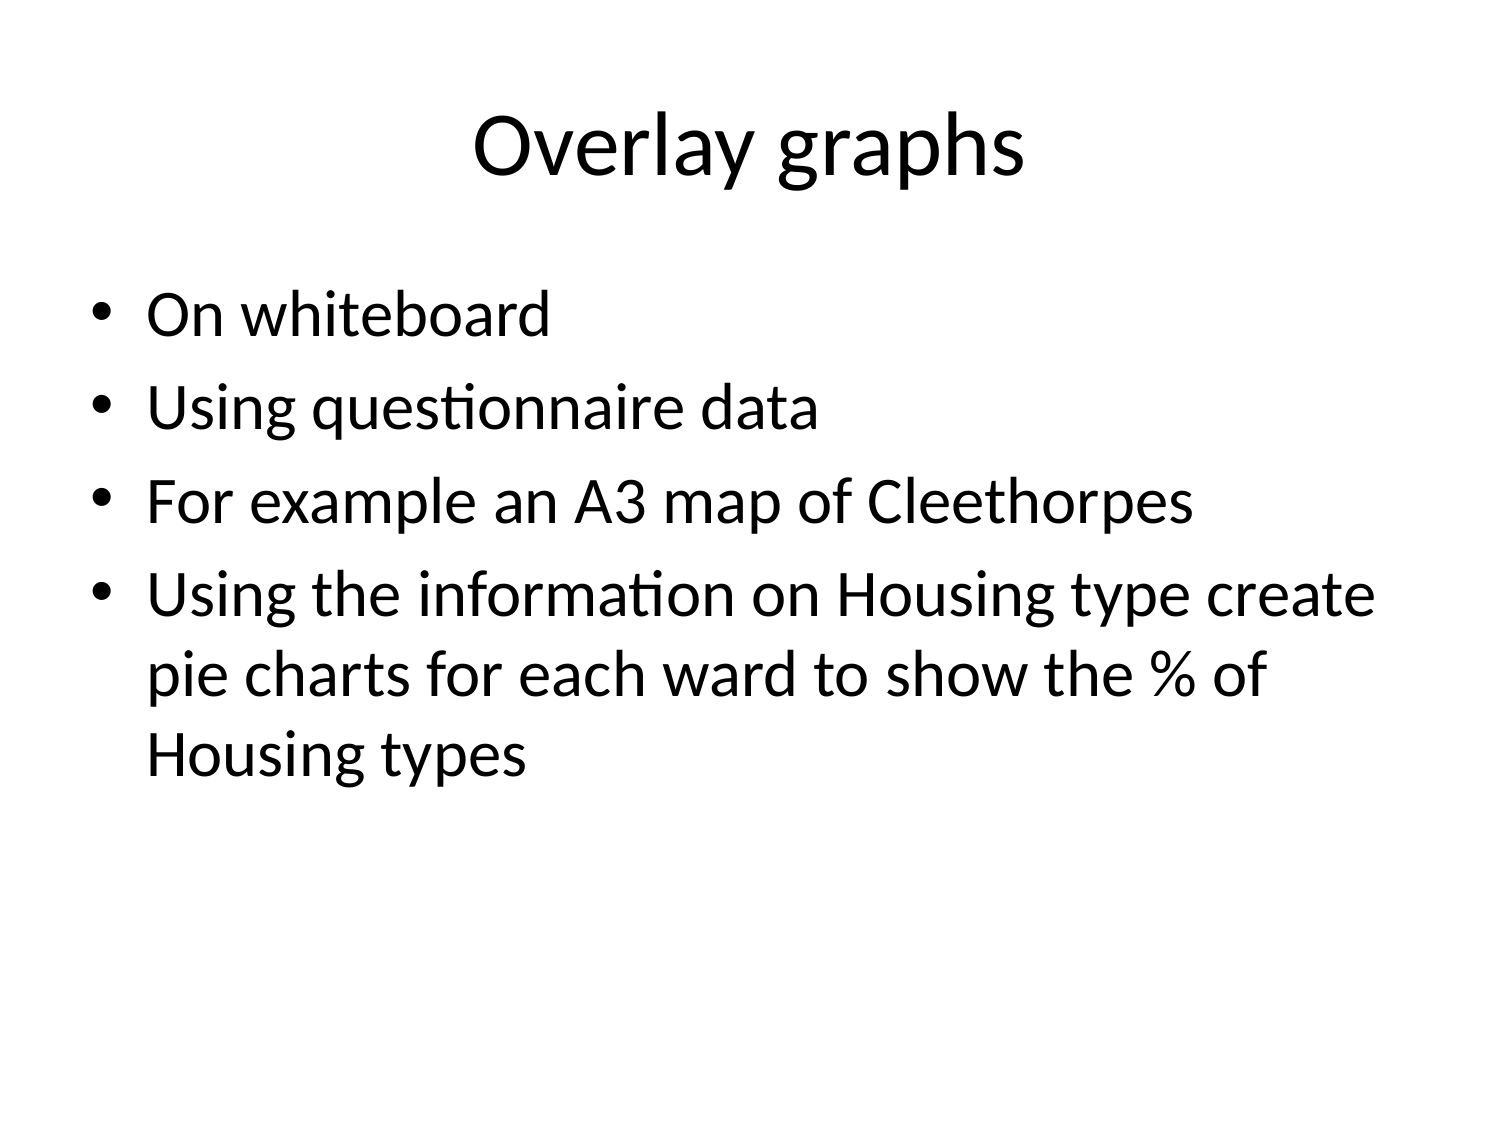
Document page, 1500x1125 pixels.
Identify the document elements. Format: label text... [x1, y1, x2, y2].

list On whiteboard Using questionnaire data For example an A3 map of Cleethorpes Using the information on Housing type create pie charts for each ward to show the % of Housing types [75, 262, 1425, 1005]
title Overlay graphs [75, 45, 1425, 233]
